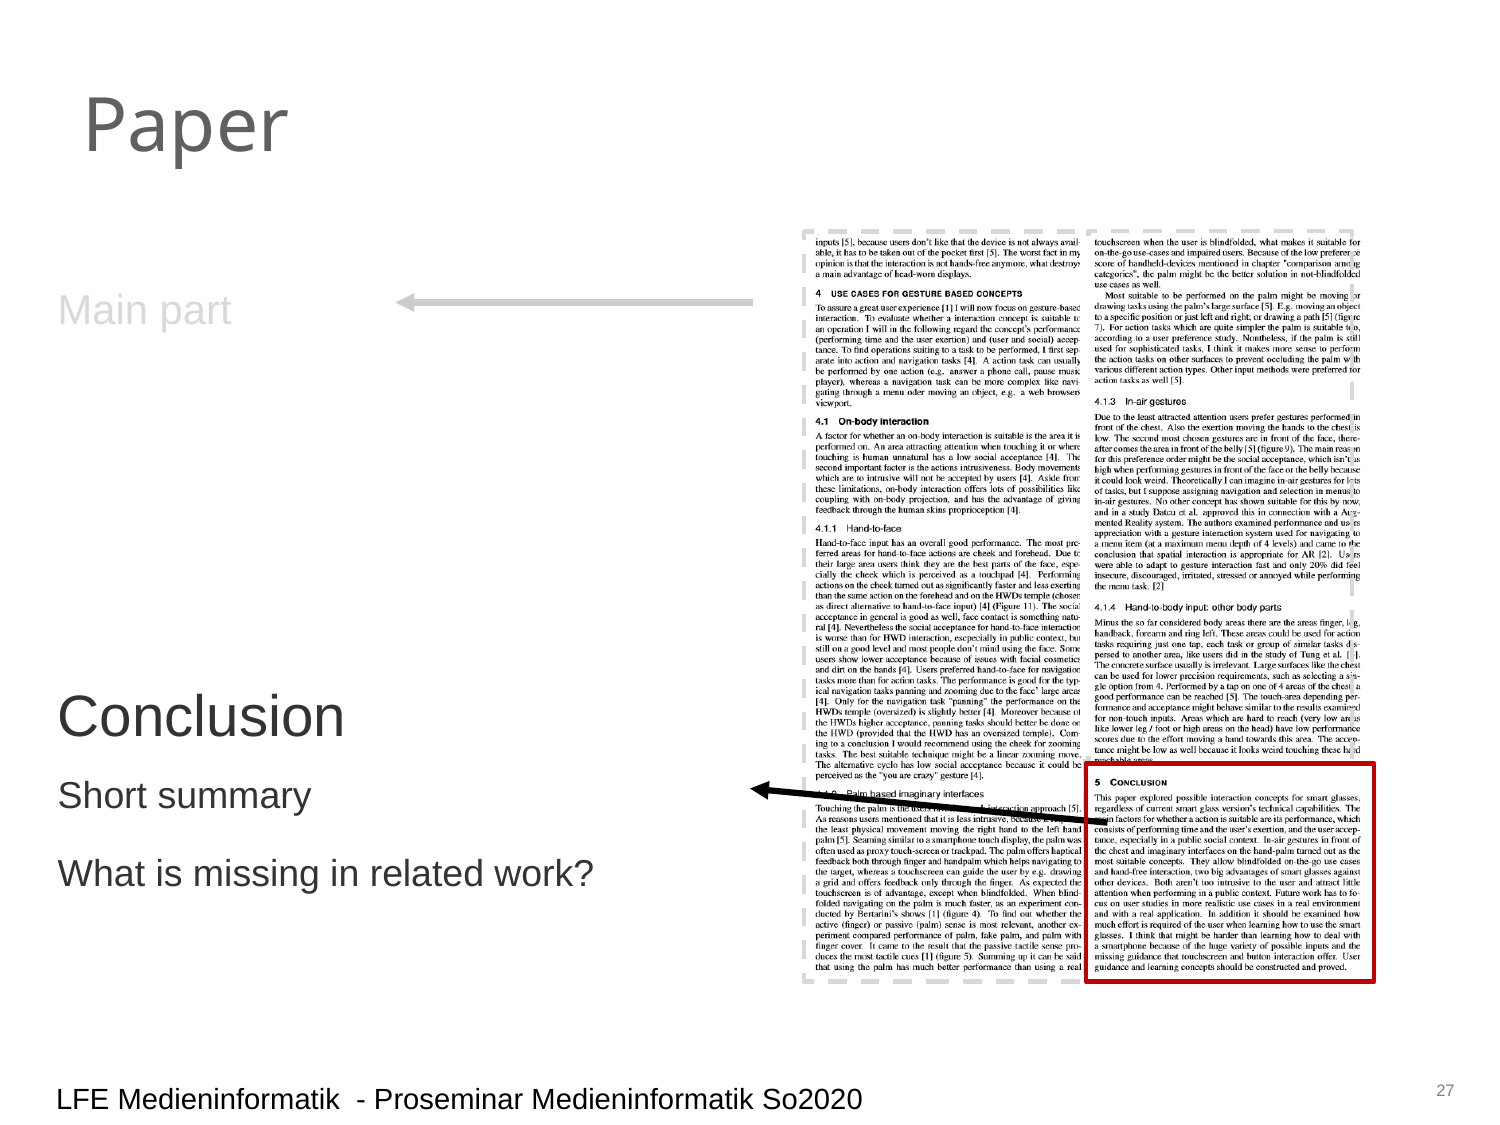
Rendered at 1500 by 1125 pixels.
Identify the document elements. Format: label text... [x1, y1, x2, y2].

text_box Main part Conclusion Short summary What is missing in related work? [50, 249, 750, 1005]
text_box Paper [74, 28, 1425, 216]
picture [808, 231, 1375, 987]
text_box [749, 788, 1105, 823]
text_box 27 [1362, 1072, 1463, 1108]
